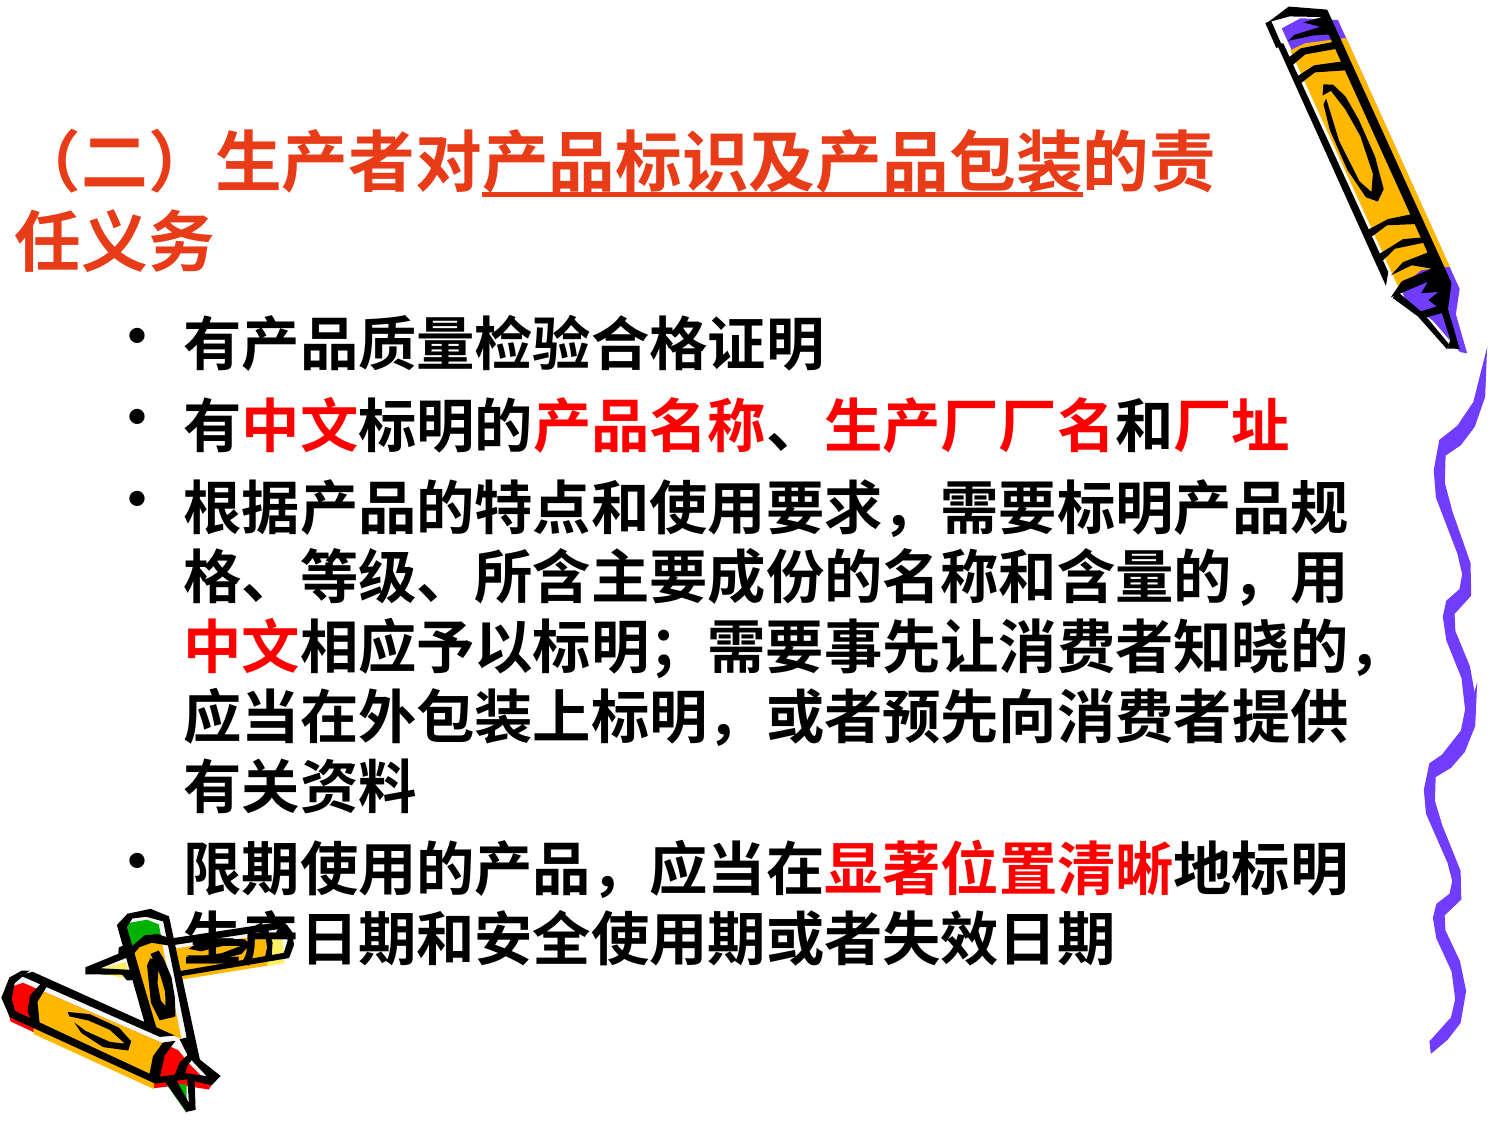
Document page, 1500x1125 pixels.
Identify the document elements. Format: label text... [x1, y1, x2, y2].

list 有产品质量检验合格证明 有中文标明的产品名称、生产厂厂名和厂址 根据产品的特点和使用要求，需要标明产品规格、等级、所含主要成份的名称和含量的，用中文相应予以标明；需要事先让消费者知晓的，应当在外包装上标明，或者预先向消费者提供有关资料 限期使用的产品，应当在显著位置清晰地标明生产日期和安全使用期或者失效日期 [112, 299, 1376, 988]
title （二）生产者对产品标识及产品包装的责任义务 [0, 24, 1255, 288]
